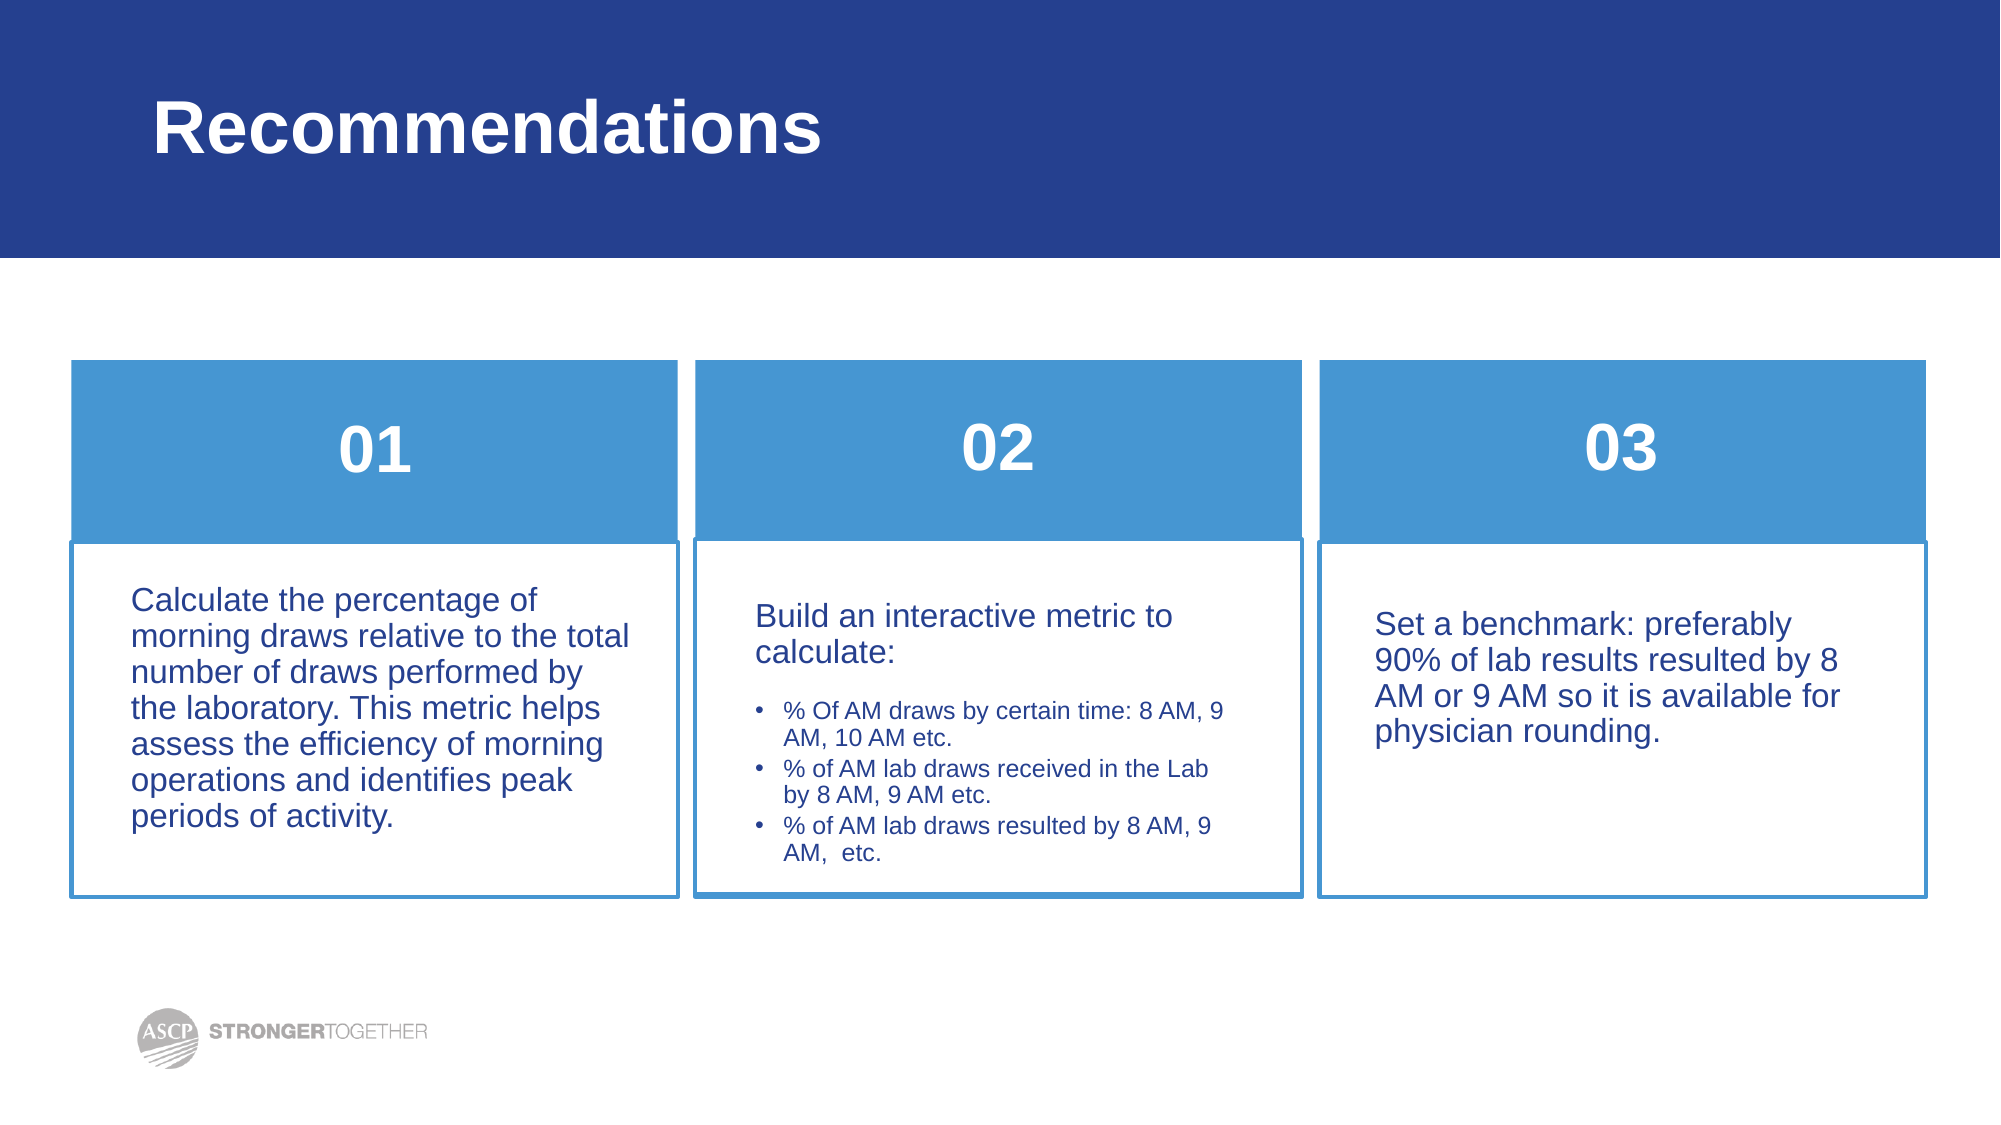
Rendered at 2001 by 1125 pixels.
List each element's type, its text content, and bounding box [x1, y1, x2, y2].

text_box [70, 357, 1927, 902]
title Recommendations [137, 33, 1834, 225]
picture [137, 1008, 427, 1069]
